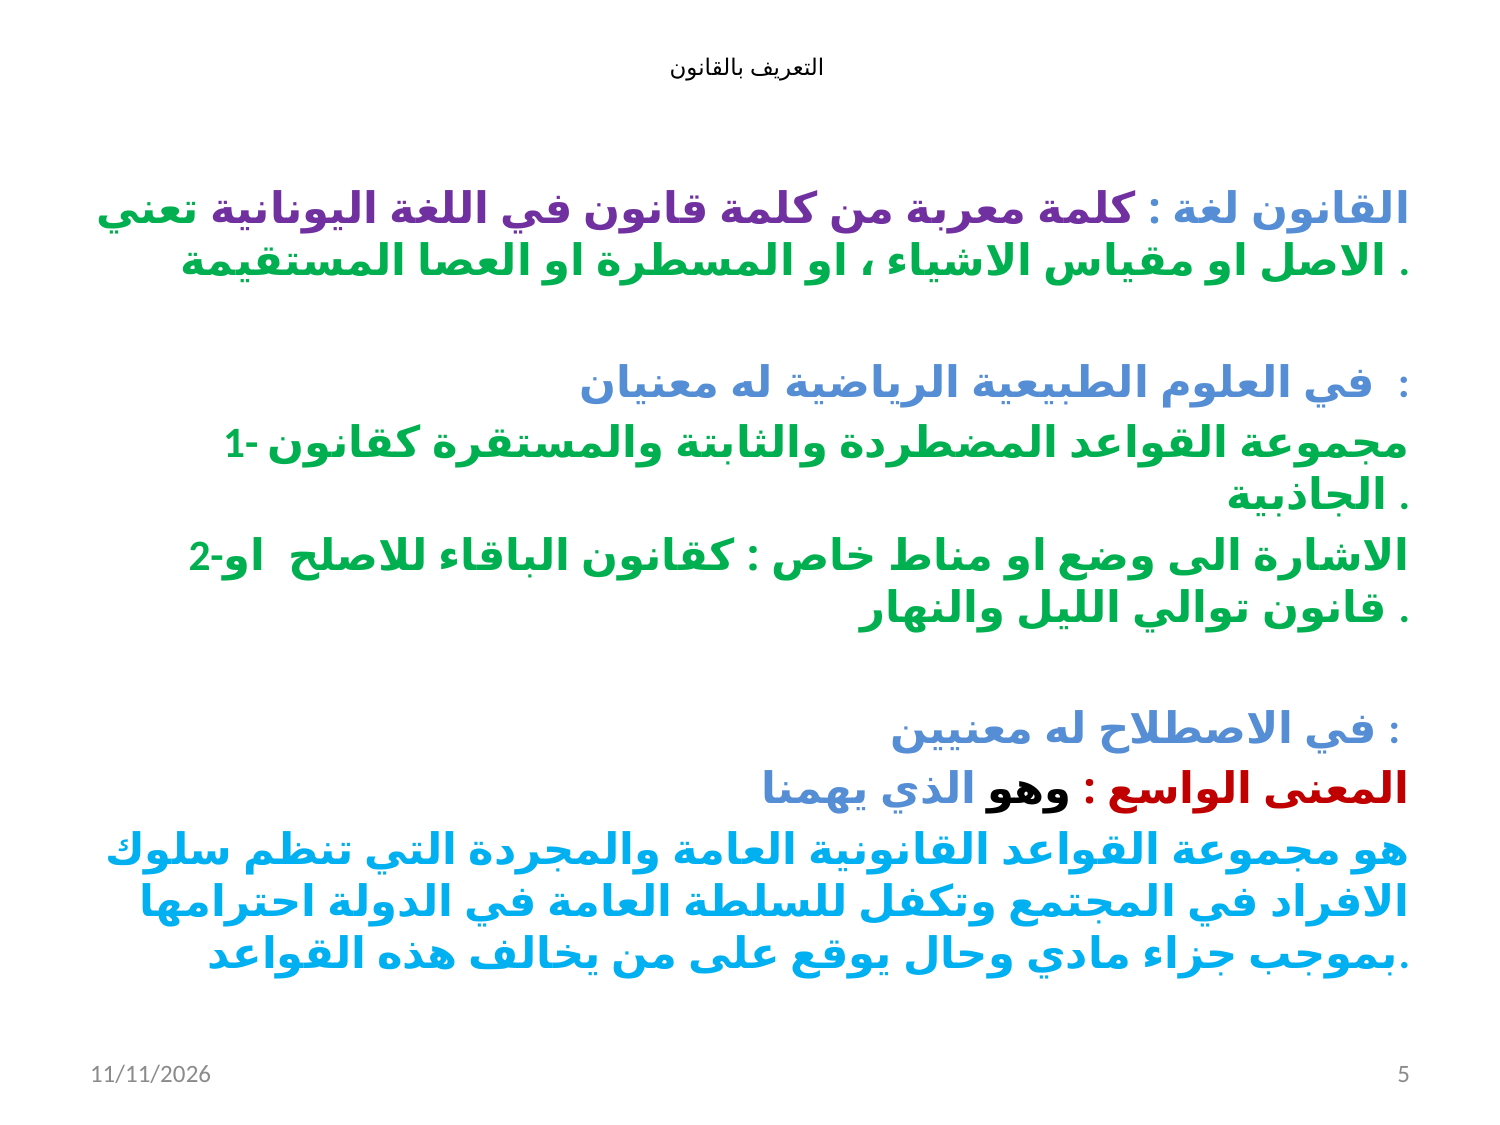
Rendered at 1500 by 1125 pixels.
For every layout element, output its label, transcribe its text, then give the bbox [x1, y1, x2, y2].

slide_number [75, 1042, 425, 1103]
list القانون لغة : كلمة معربة من كلمة قانون في اللغة اليونانية تعني الاصل او مقياس الاشياء ، او المسطرة او العصا المستقيمة . في العلوم الطبيعية الرياضية له معنيان : 1- مجموعة القواعد المضطردة والثابتة والمستقرة كقانون الجاذبية . 2-الاشارة الى وضع او مناط خاص : كقانون الباقاء للاصلح او قانون توالي الليل والنهار . في الاصطلاح له معنيين : المعنى الواسع : وهو الذي يهمنا هو مجموعة القواعد القانونية العامة والمجردة التي تنظم سلوك الافراد في المجتمع وتكفل للسلطة العامة في الدولة احترامها بموجب جزاء مادي وحال يوقع على من يخالف هذه القواعد. [75, 112, 1425, 1005]
slide_number 5 [1074, 1042, 1425, 1103]
title التعريف بالقانون [75, 45, 1425, 88]
